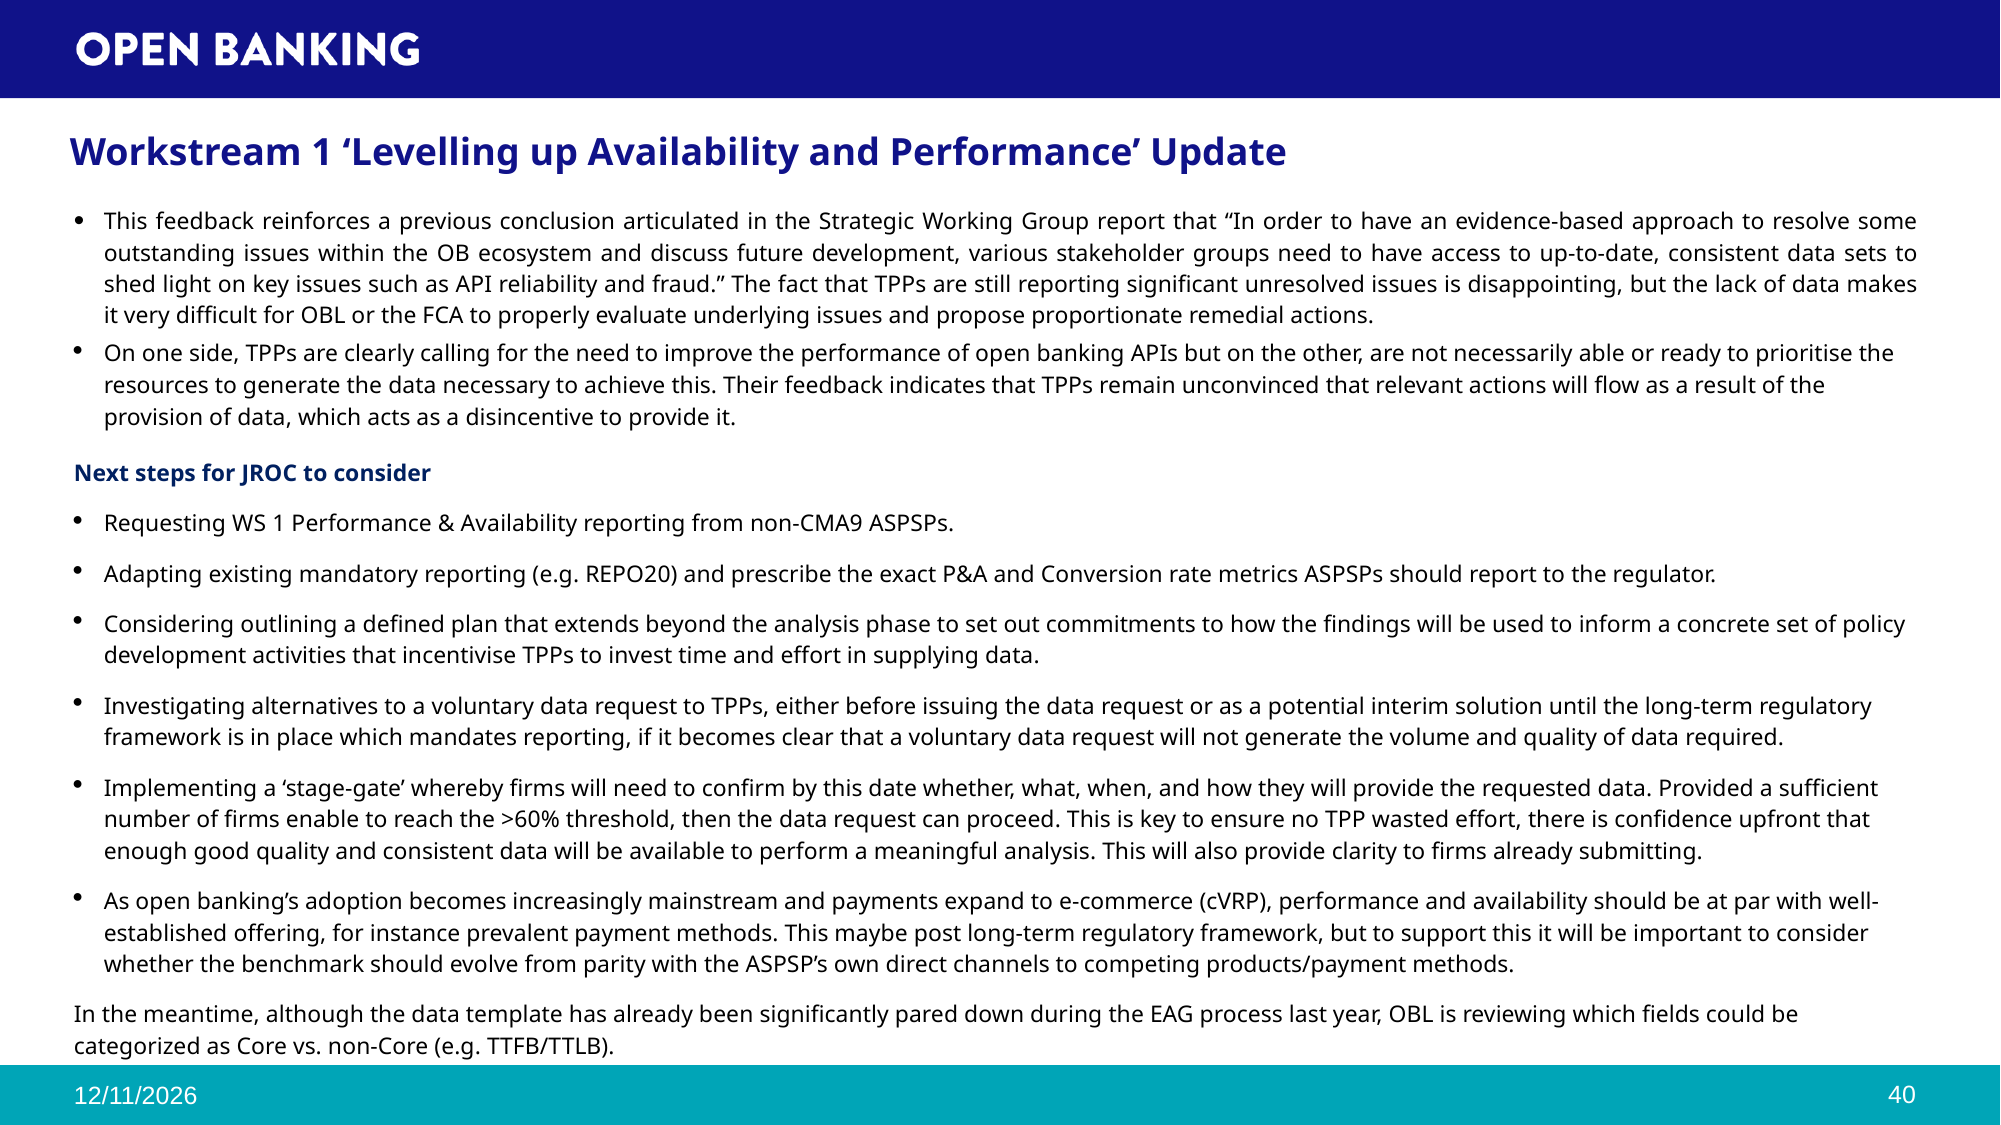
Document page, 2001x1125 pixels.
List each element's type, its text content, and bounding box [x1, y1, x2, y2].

slide_number 40 [1412, 1064, 1932, 1124]
title Workstream 1 ‘Levelling up Availability and Performance’ Update [54, 125, 1629, 207]
picture [43, 0, 452, 99]
footer [662, 1064, 1338, 1124]
list This feedback reinforces a previous conclusion articulated in the Strategic Working Group report that “In order to have an evidence-based approach to resolve some outstanding issues within the OB ecosystem and discuss future development, various stakeholder groups need to have access to up-to-date, consistent data sets to shed light on key issues such as API reliability and fraud.” The fact that TPPs are still reporting significant unresolved issues is disappointing, but the lack of data makes it very difficult for OBL or the FCA to properly evaluate underlying issues and propose proportionate remedial actions. On one side, TPPs are clearly calling for the need to improve the performance of open banking APIs but on the other, are not necessarily able or ready to prioritise the resources to generate the data necessary to achieve this. Their feedback indicates that TPPs remain unconvinced that relevant actions will flow as a result of the provision of data, which acts as a disincentive to provide it. Next steps for JROC to consider Requesting WS 1 Performance & Availability reporting from non-CMA9 ASPSPs. Adapting existing mandatory reporting (e.g. REPO20) and prescribe the exact P&A and Conversion rate metrics ASPSPs should report to the regulator. Considering outlining a defined plan that extends beyond the analysis phase to set out commitments to how the findings will be used to inform a concrete set of policy development activities that incentivise TPPs to invest time and effort in supplying data. Investigating alternatives to a voluntary data request to TPPs, either before issuing the data request or as a potential interim solution until the long-term regulatory framework is in place which mandates reporting, if it becomes clear that a voluntary data request will not generate the volume and quality of data required. Implementing a ‘stage-gate’ whereby firms will need to confirm by this date whether, what, when, and how they will provide the requested data. Provided a sufficient number of firms enable to reach the >60% threshold, then the data request can proceed. This is key to ensure no TPP wasted effort, there is confidence upfront that enough good quality and consistent data will be available to perform a meaningful analysis. This will also provide clarity to firms already submitting. As open banking’s adoption becomes increasingly mainstream and payments expand to e-commerce (cVRP), performance and availability should be at par with well-established offering, for instance prevalent payment methods. This maybe post long-term regulatory framework, but to support this it will be important to consider whether the benchmark should evolve from parity with the ASPSP’s own direct channels to competing products/payment methods. In the meantime, although the data template has already been significantly pared down during the EAG process last year, OBL is reviewing which fields could be categorized as Core vs. non-Core (e.g. TTFB/TTLB). [59, 194, 1936, 1064]
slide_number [59, 1065, 509, 1125]
